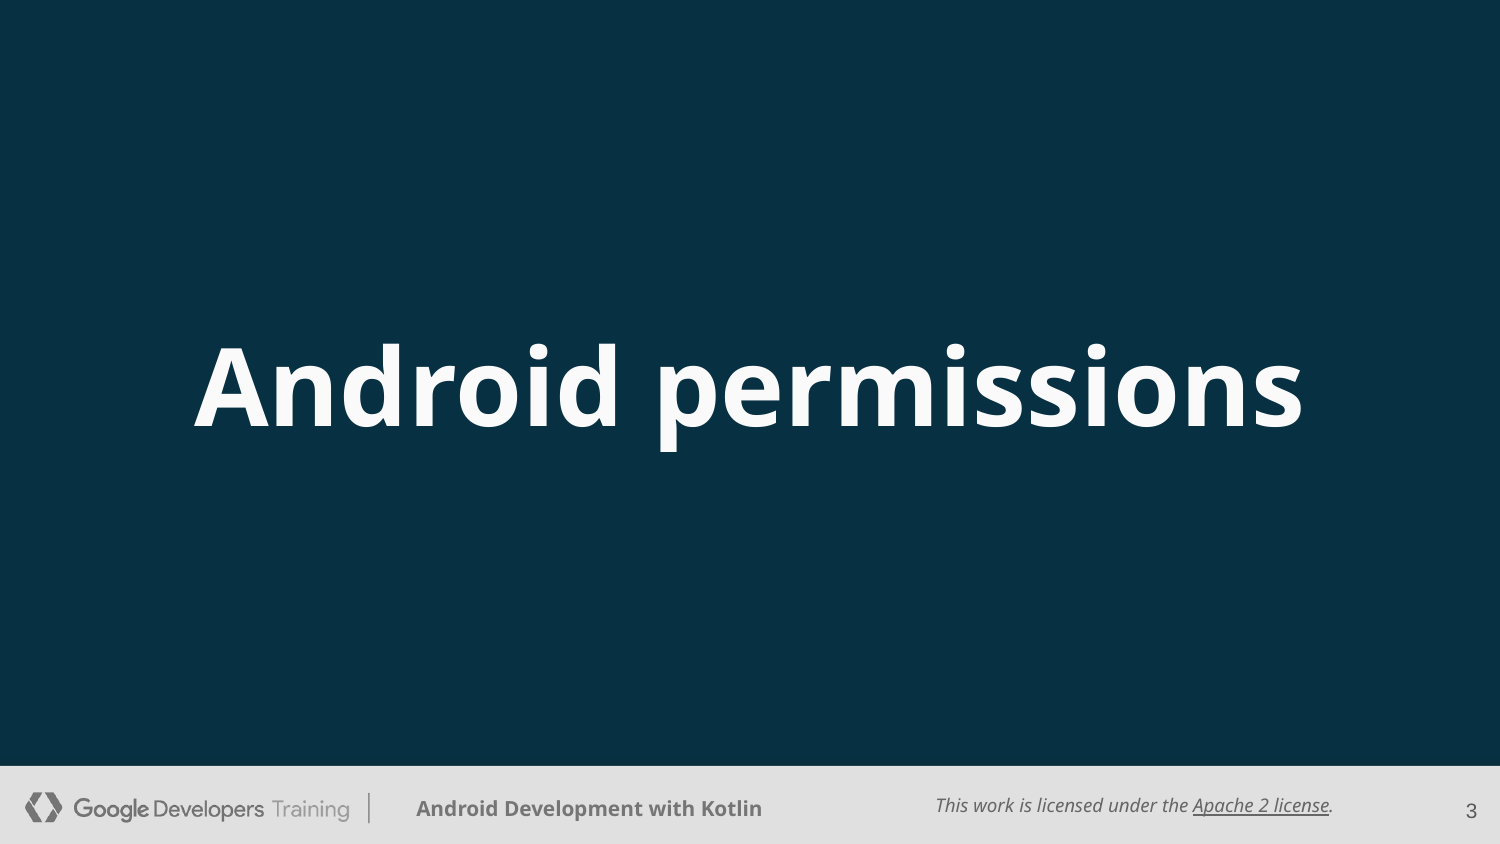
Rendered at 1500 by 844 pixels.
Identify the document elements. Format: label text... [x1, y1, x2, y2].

text_box Android permissions [51, 0, 1449, 766]
picture [0, 0, 1500, 844]
slide_number ‹#› [1402, 777, 1493, 842]
